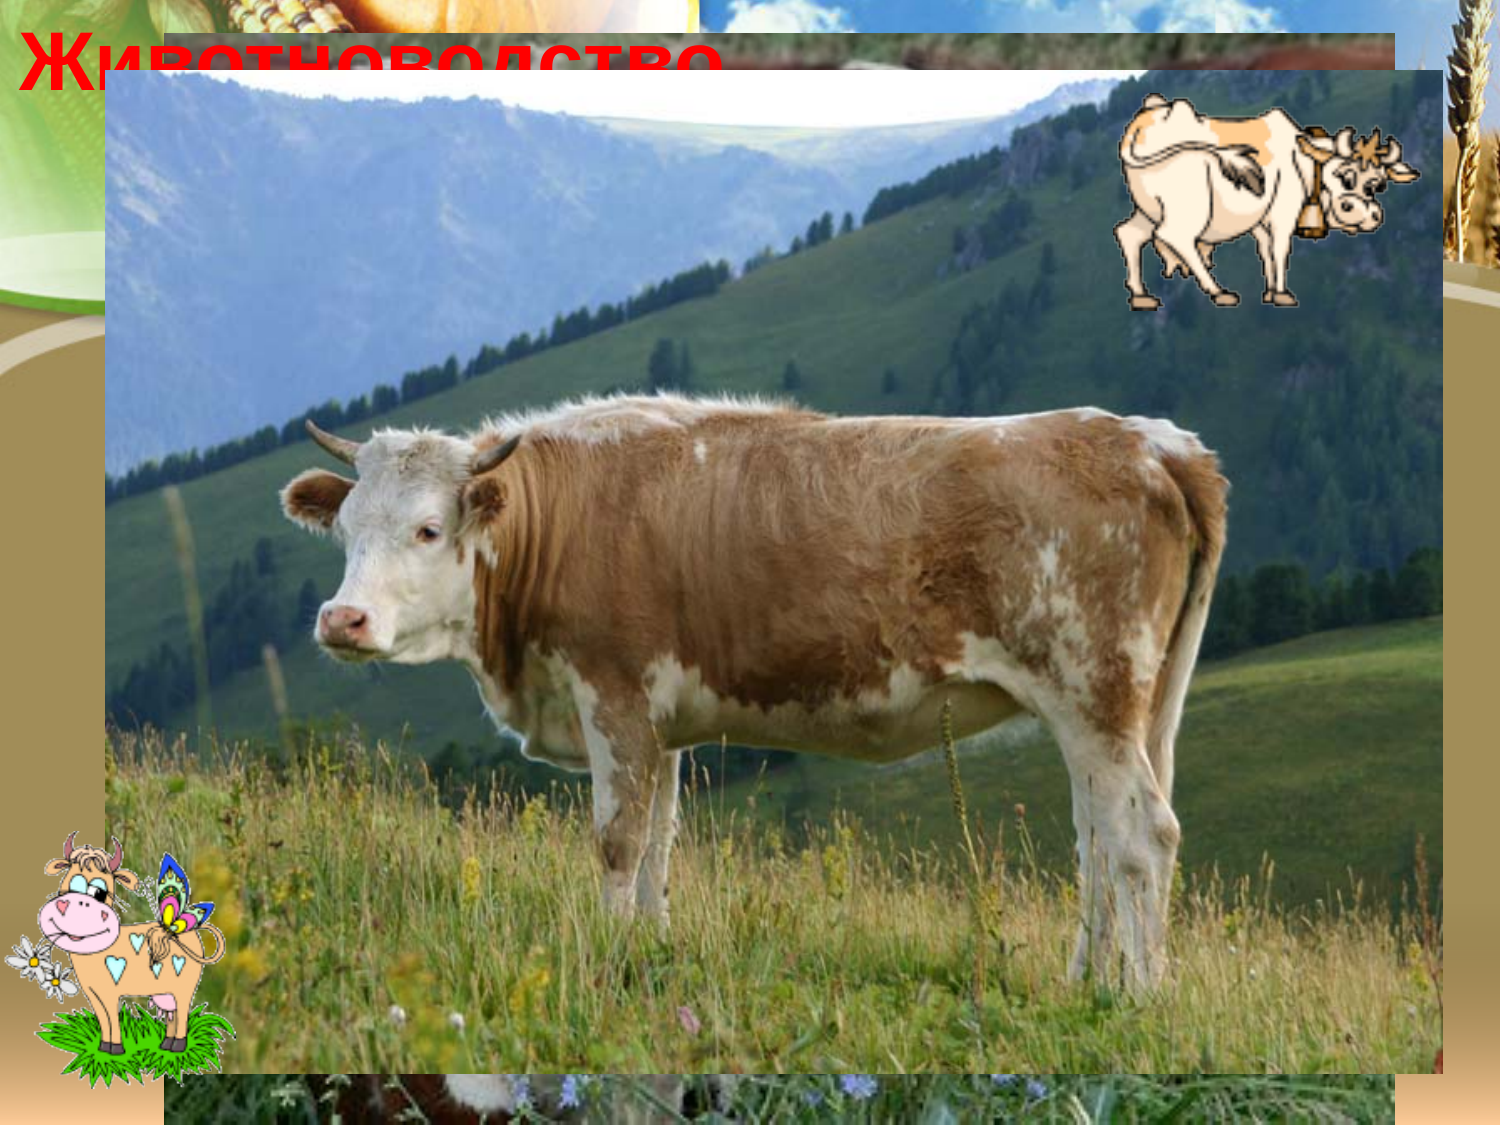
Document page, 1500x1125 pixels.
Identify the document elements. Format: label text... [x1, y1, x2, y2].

text_box Животноводство [4, 0, 741, 115]
picture [0, 0, 1500, 1125]
